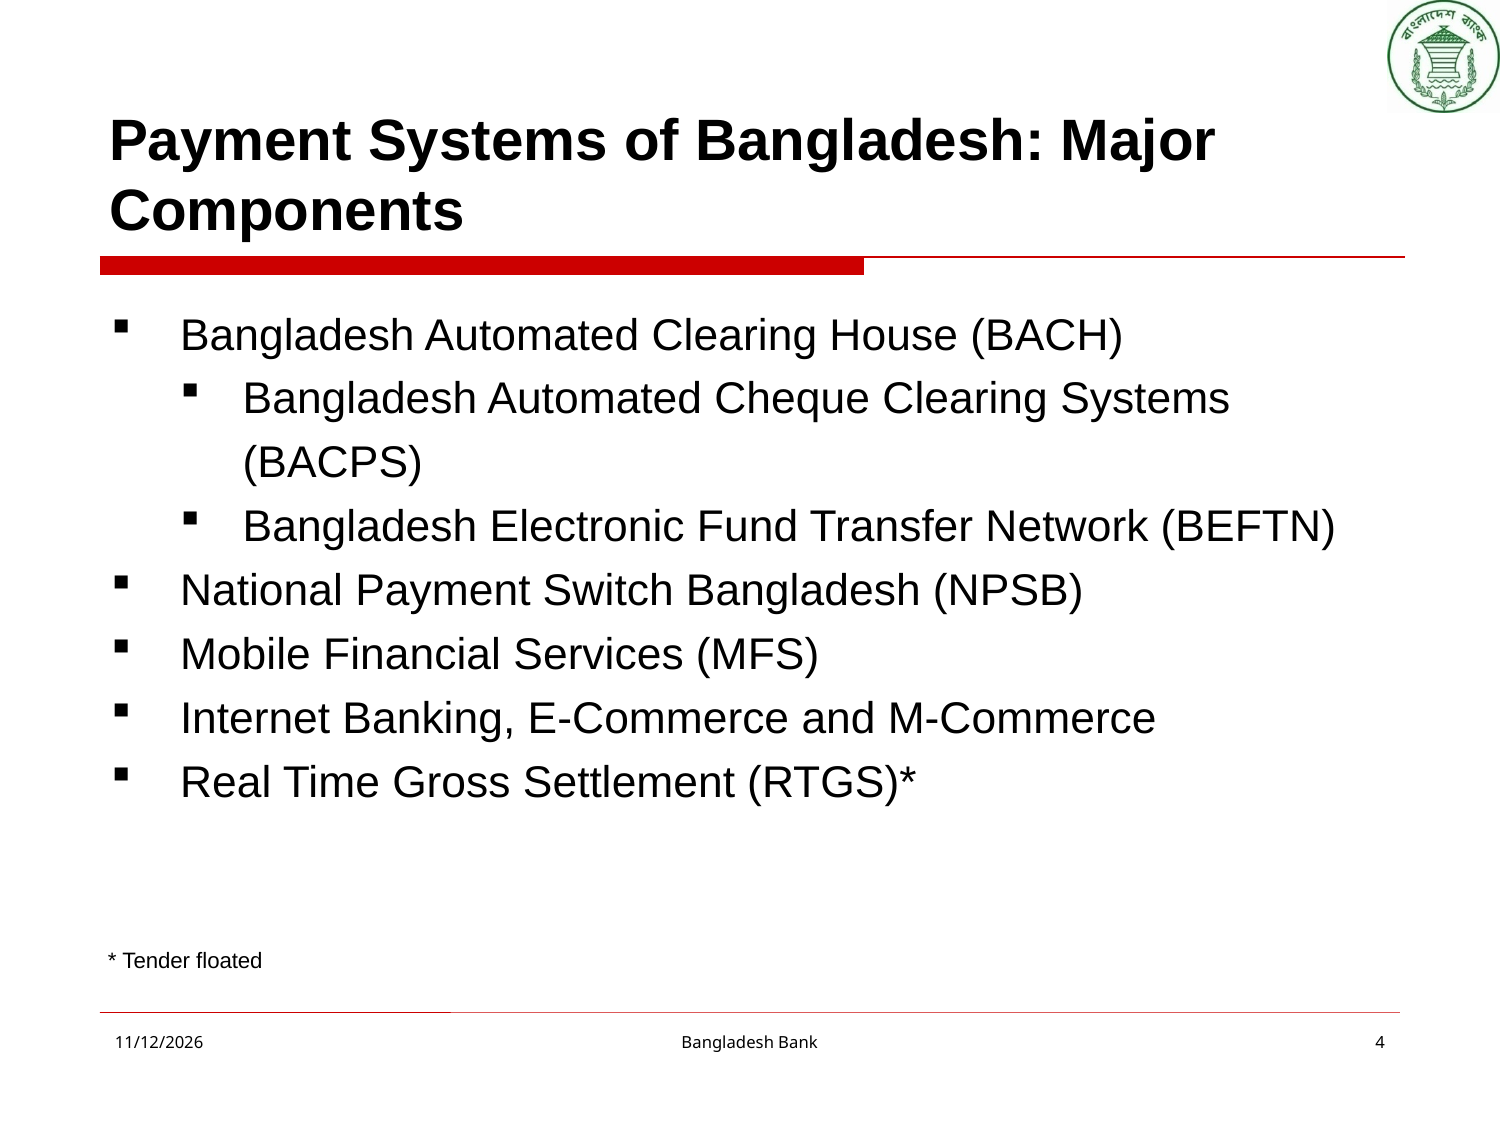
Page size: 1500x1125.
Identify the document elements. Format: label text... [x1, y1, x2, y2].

footer Bangladesh Bank [512, 1024, 988, 1103]
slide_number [99, 1024, 426, 1103]
list Bangladesh Automated Clearing House (BACH) Bangladesh Automated Cheque Clearing Systems (BACPS) Bangladesh Electronic Fund Transfer Network (BEFTN) National Payment Switch Bangladesh (NPSB) Mobile Financial Services (MFS) Internet Banking, E-Commerce and M-Commerce Real Time Gross Settlement (RTGS)* * Tender floated [92, 287, 1406, 988]
picture [1387, 0, 1500, 113]
slide_number 4 [1074, 1024, 1401, 1103]
title Payment Systems of Bangladesh: Major Components [93, 49, 1451, 250]
